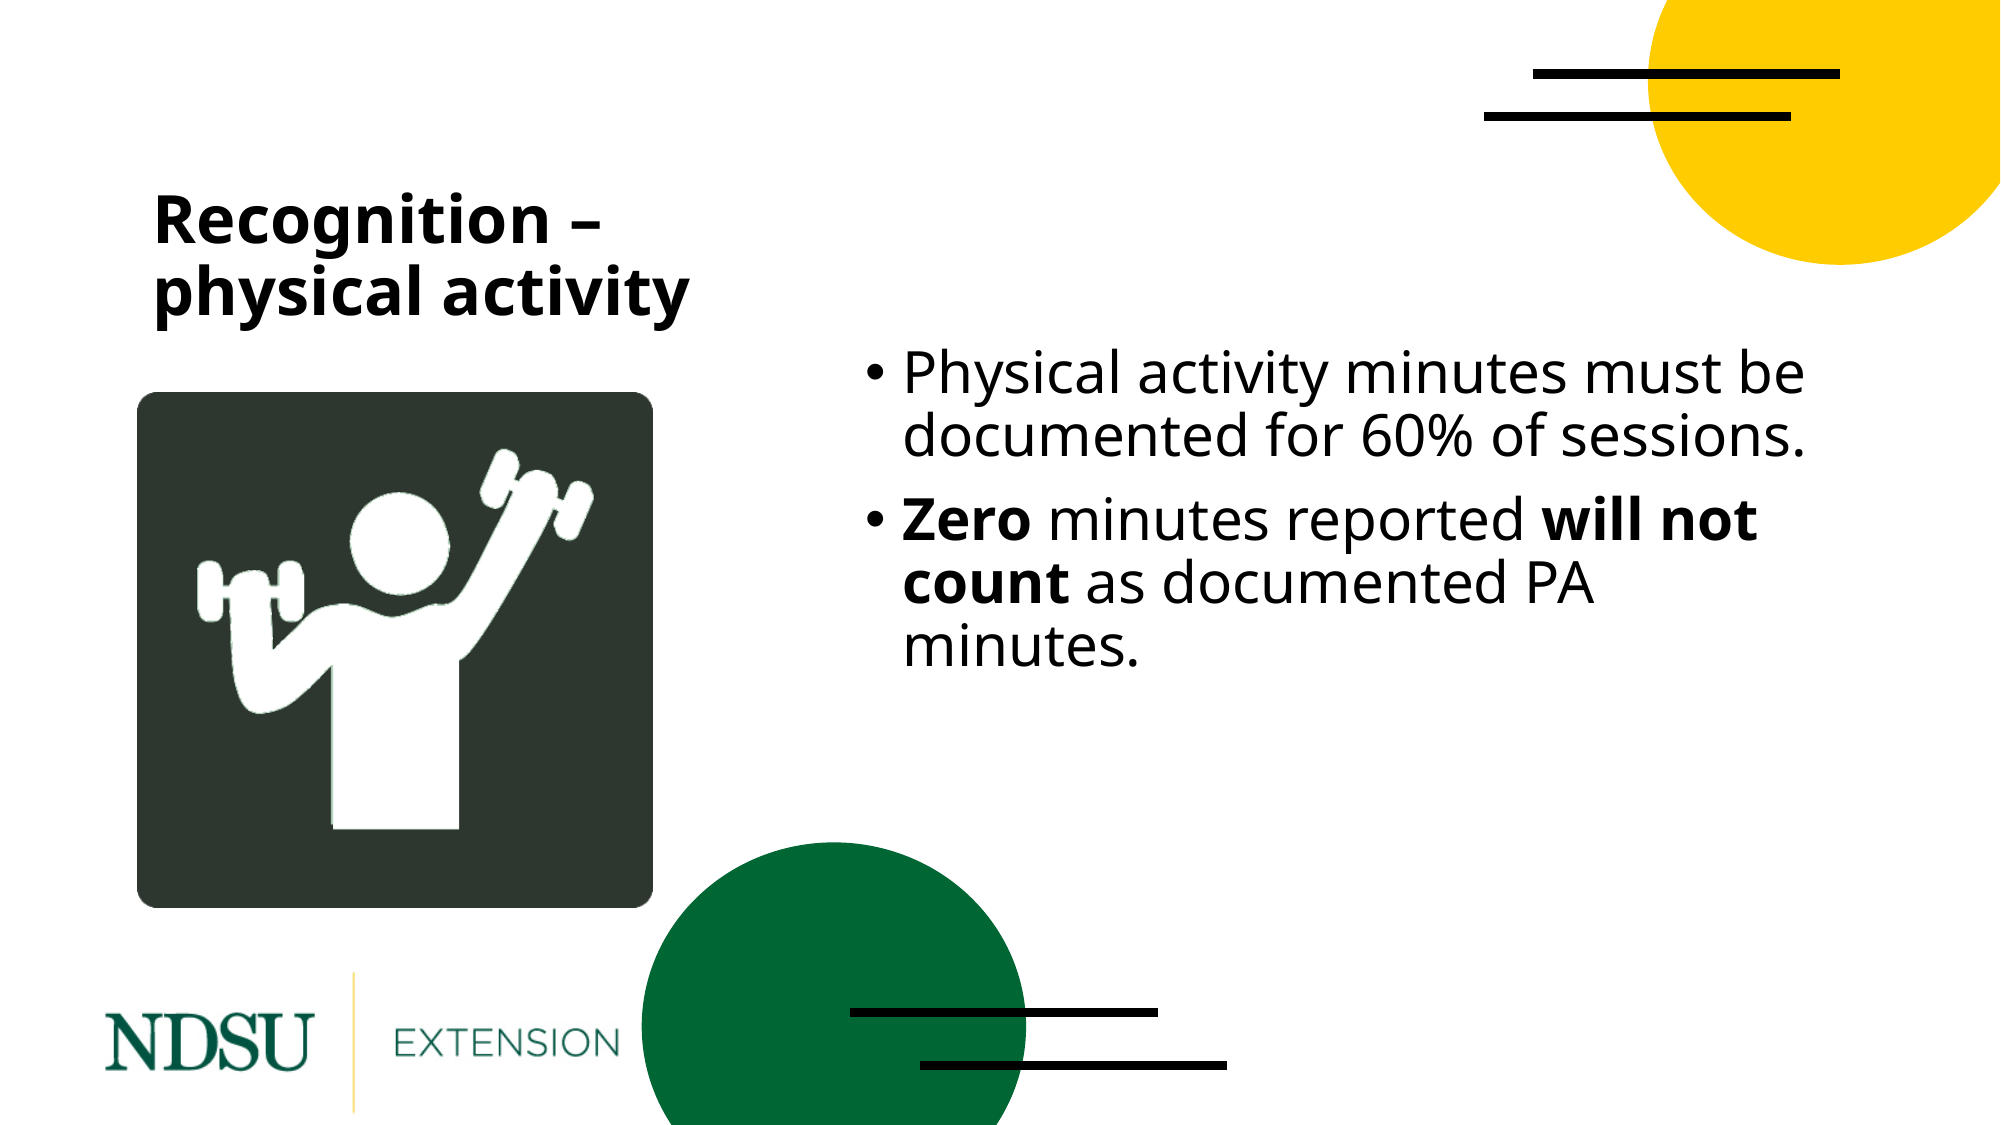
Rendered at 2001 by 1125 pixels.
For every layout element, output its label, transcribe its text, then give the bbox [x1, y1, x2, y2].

picture [105, 970, 620, 1115]
picture [137, 392, 653, 908]
list Physical activity minutes must be documented for 60% of sessions. Zero minutes reported will not count as documented PA minutes. [850, 336, 1863, 962]
title Recognition – physical activity [137, 75, 783, 338]
